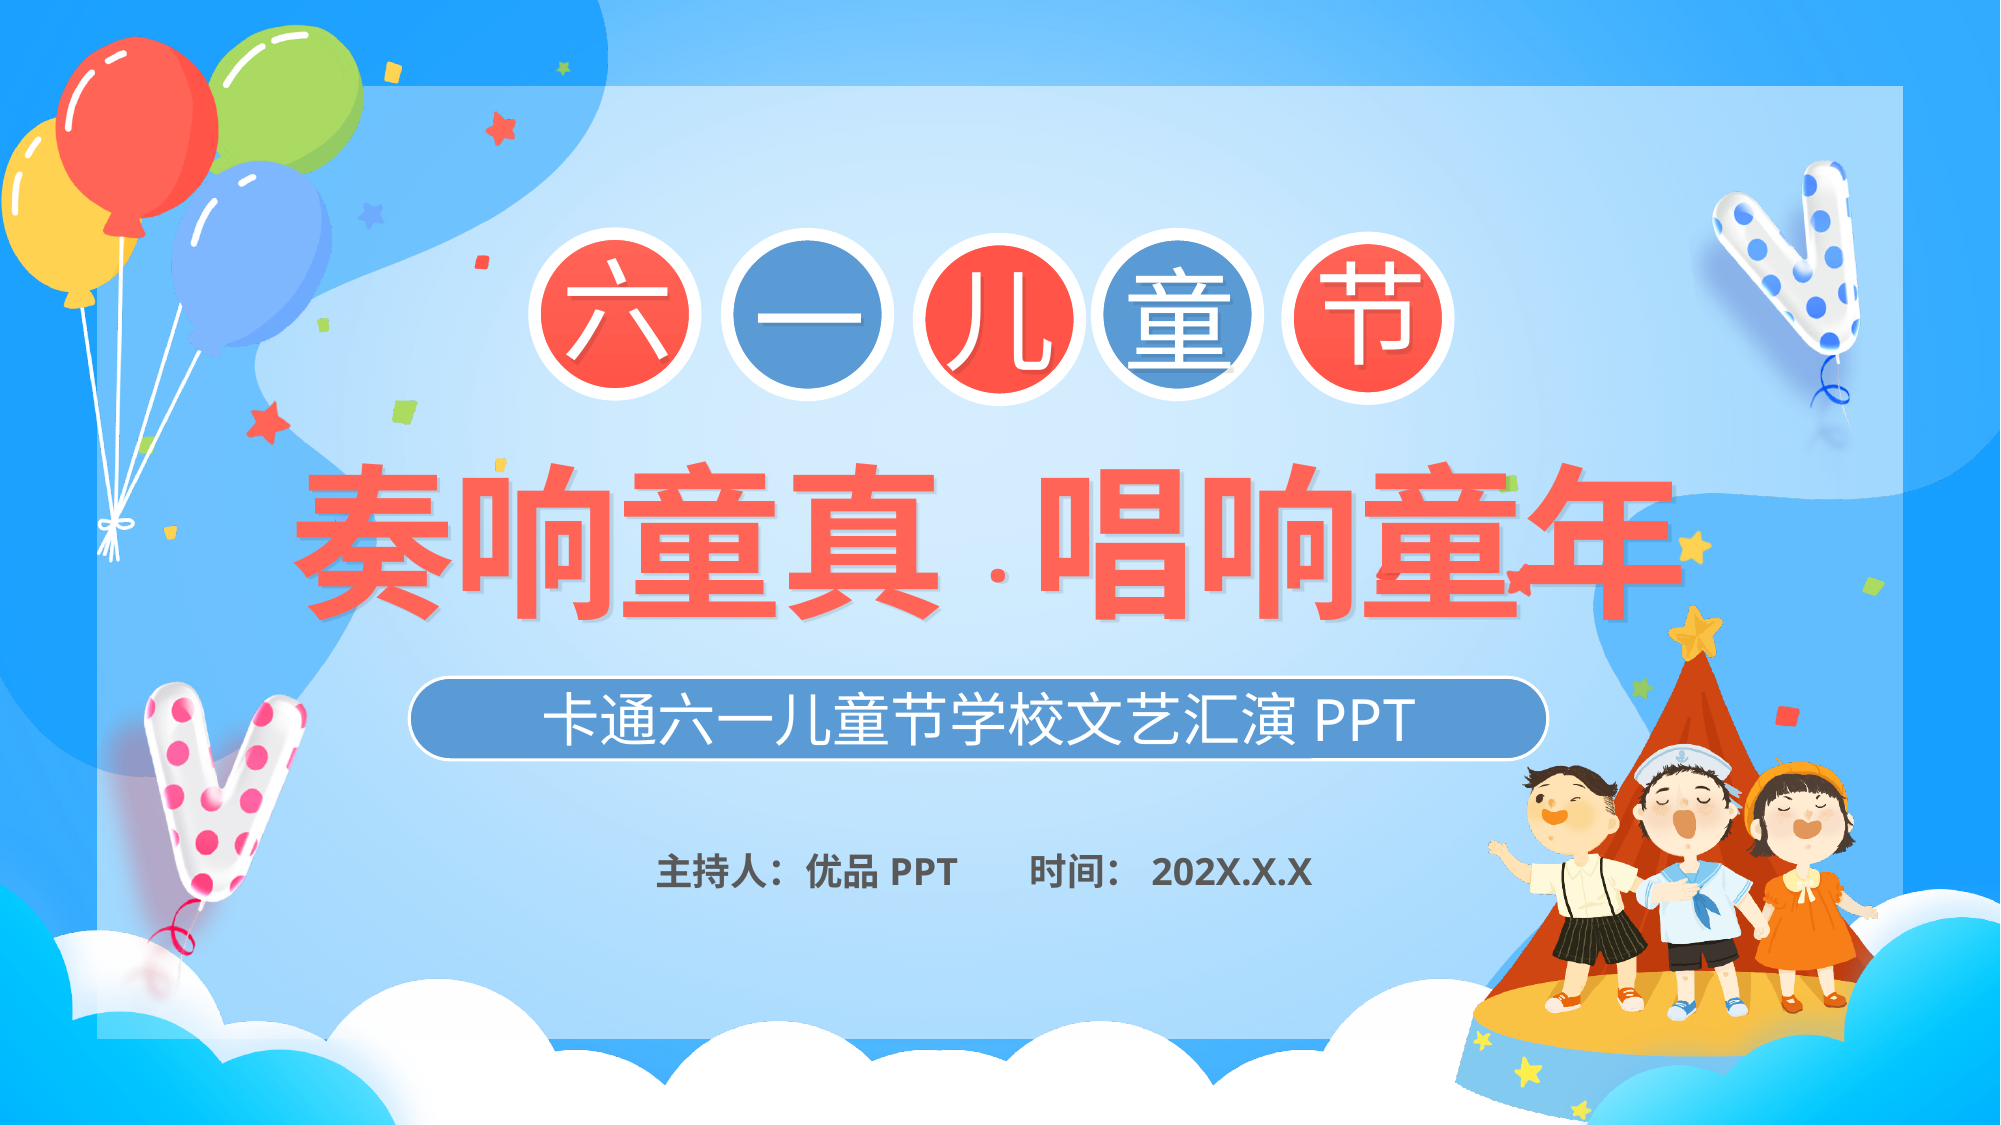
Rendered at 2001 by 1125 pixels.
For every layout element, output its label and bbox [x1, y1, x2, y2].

text_box [974, 832, 1375, 921]
picture [0, 0, 2000, 1125]
text_box [609, 832, 974, 921]
text_box [514, 201, 1486, 425]
